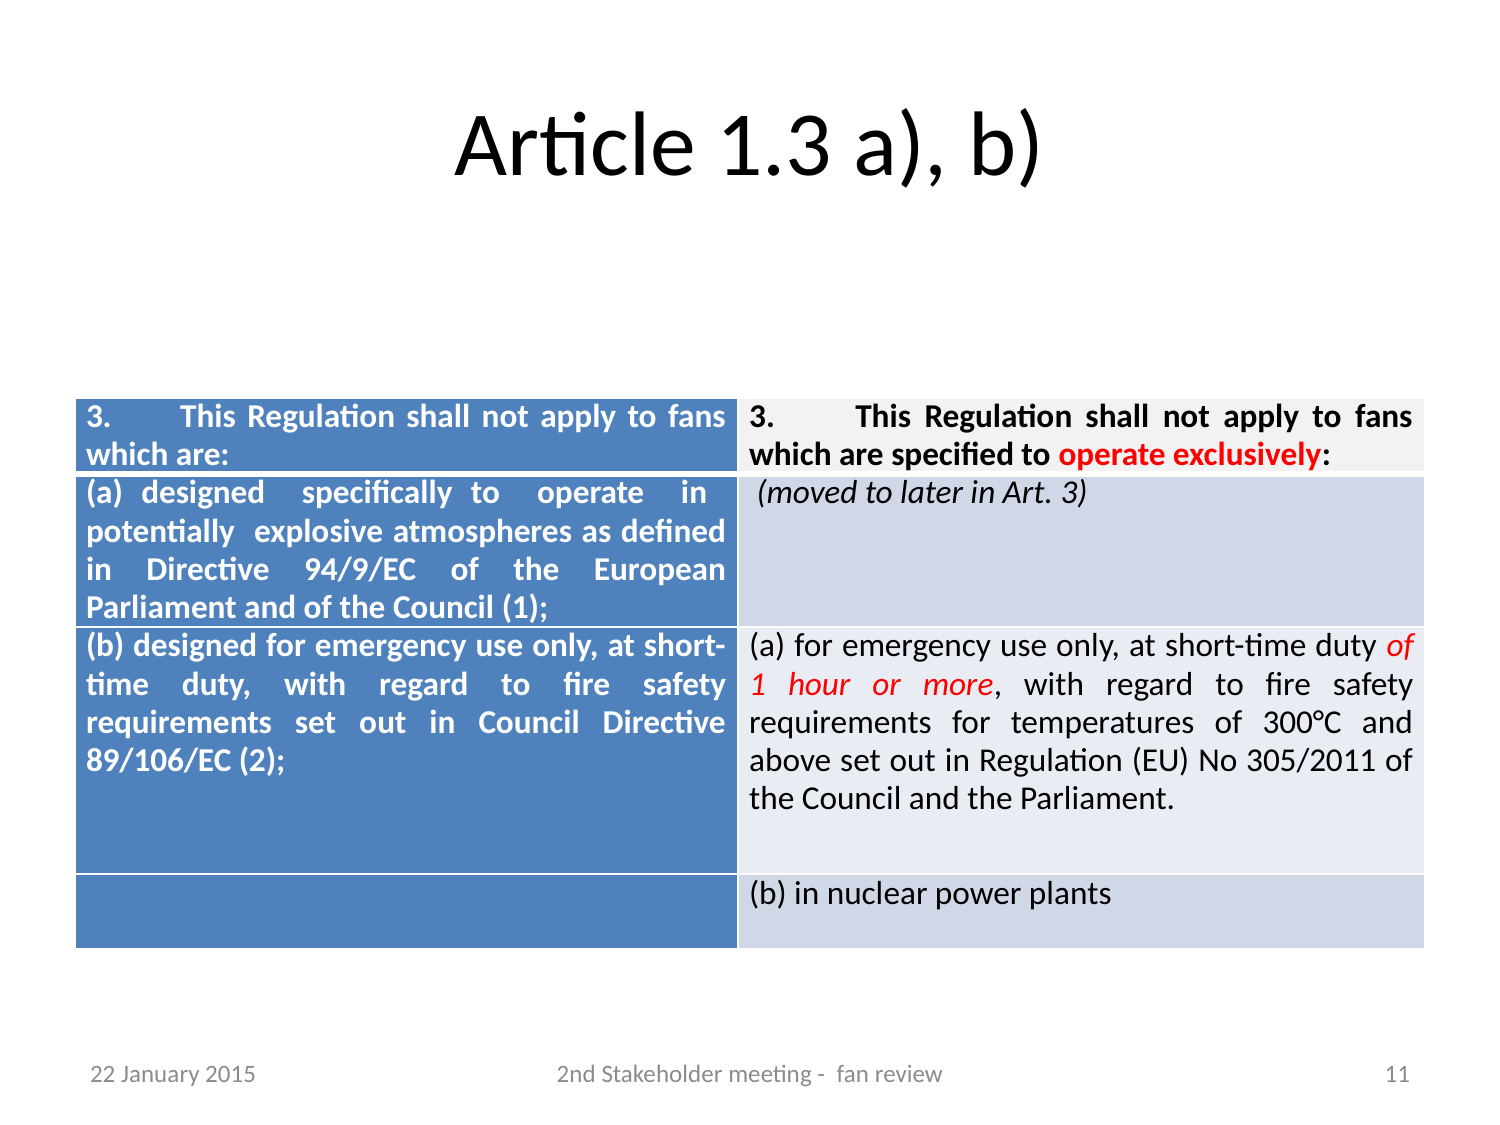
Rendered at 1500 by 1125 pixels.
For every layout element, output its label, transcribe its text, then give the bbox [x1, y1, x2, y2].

table_cell (b) designed for emergency use only, at short-time duty, with regard to fire safety requirements set out in Council Directive 89/106/EC (2); [76, 628, 737, 873]
table_cell (moved to later in Art. 3) [739, 477, 1424, 626]
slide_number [75, 1042, 425, 1103]
table_cell (b) in nuclear power plants [739, 875, 1424, 948]
table_header 3. This Regulation shall not apply to fans which are: [76, 399, 737, 471]
title Article 1.3 a), b) [75, 45, 1425, 233]
table_header 3. This Regulation shall not apply to fans which are specified to operate exclusively: [739, 399, 1424, 471]
footer 2nd Stakeholder meeting - fan review [512, 1042, 988, 1103]
table_cell [76, 875, 737, 948]
table_cell (a) designed specifically to operate in potentially explosive atmospheres as defined in Directive 94/9/EC of the European Parliament and of the Council (1); [76, 477, 737, 626]
table_cell (a) for emergency use only, at short-time duty of 1 hour or more, with regard to fire safety requirements for temperatures of 300°C and above set out in Regulation (EU) No 305/2011 of the Council and the Parliament. [739, 628, 1424, 873]
slide_number 11 [1074, 1042, 1425, 1103]
